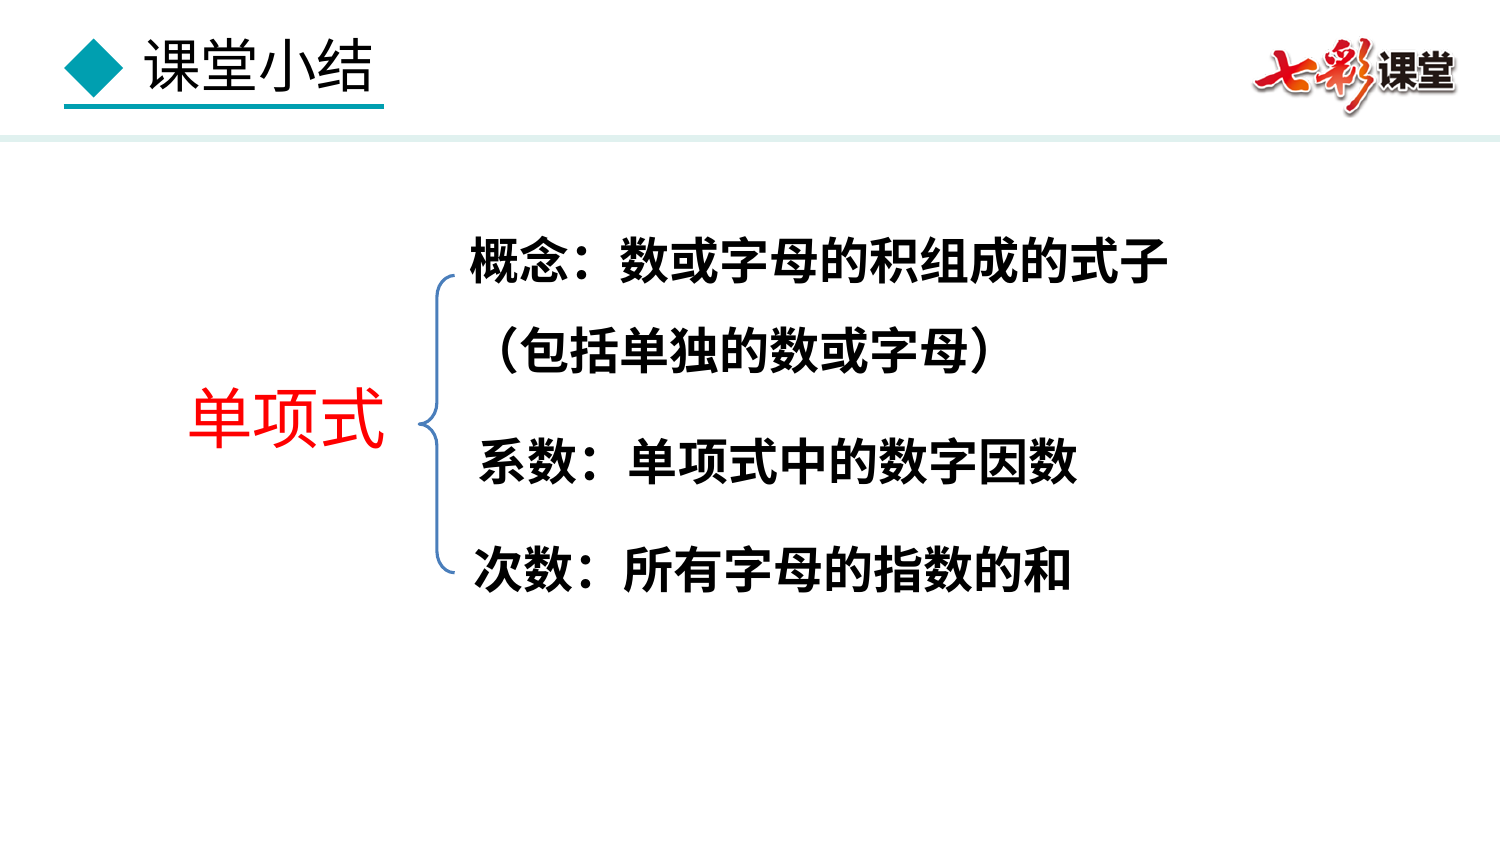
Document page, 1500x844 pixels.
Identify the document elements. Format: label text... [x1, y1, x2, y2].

text_box 次数：所有字母的指数的和 [458, 500, 1475, 606]
picture [1249, 32, 1461, 118]
text_box 单项式 [171, 369, 514, 465]
text_box [436, 465, 455, 574]
text_box [436, 274, 455, 369]
text_box 系数：单项式中的数字因数 [462, 392, 1479, 498]
text_box 概念：数或字母的积组成的式子 （包括单独的数或字母） [454, 192, 1471, 388]
